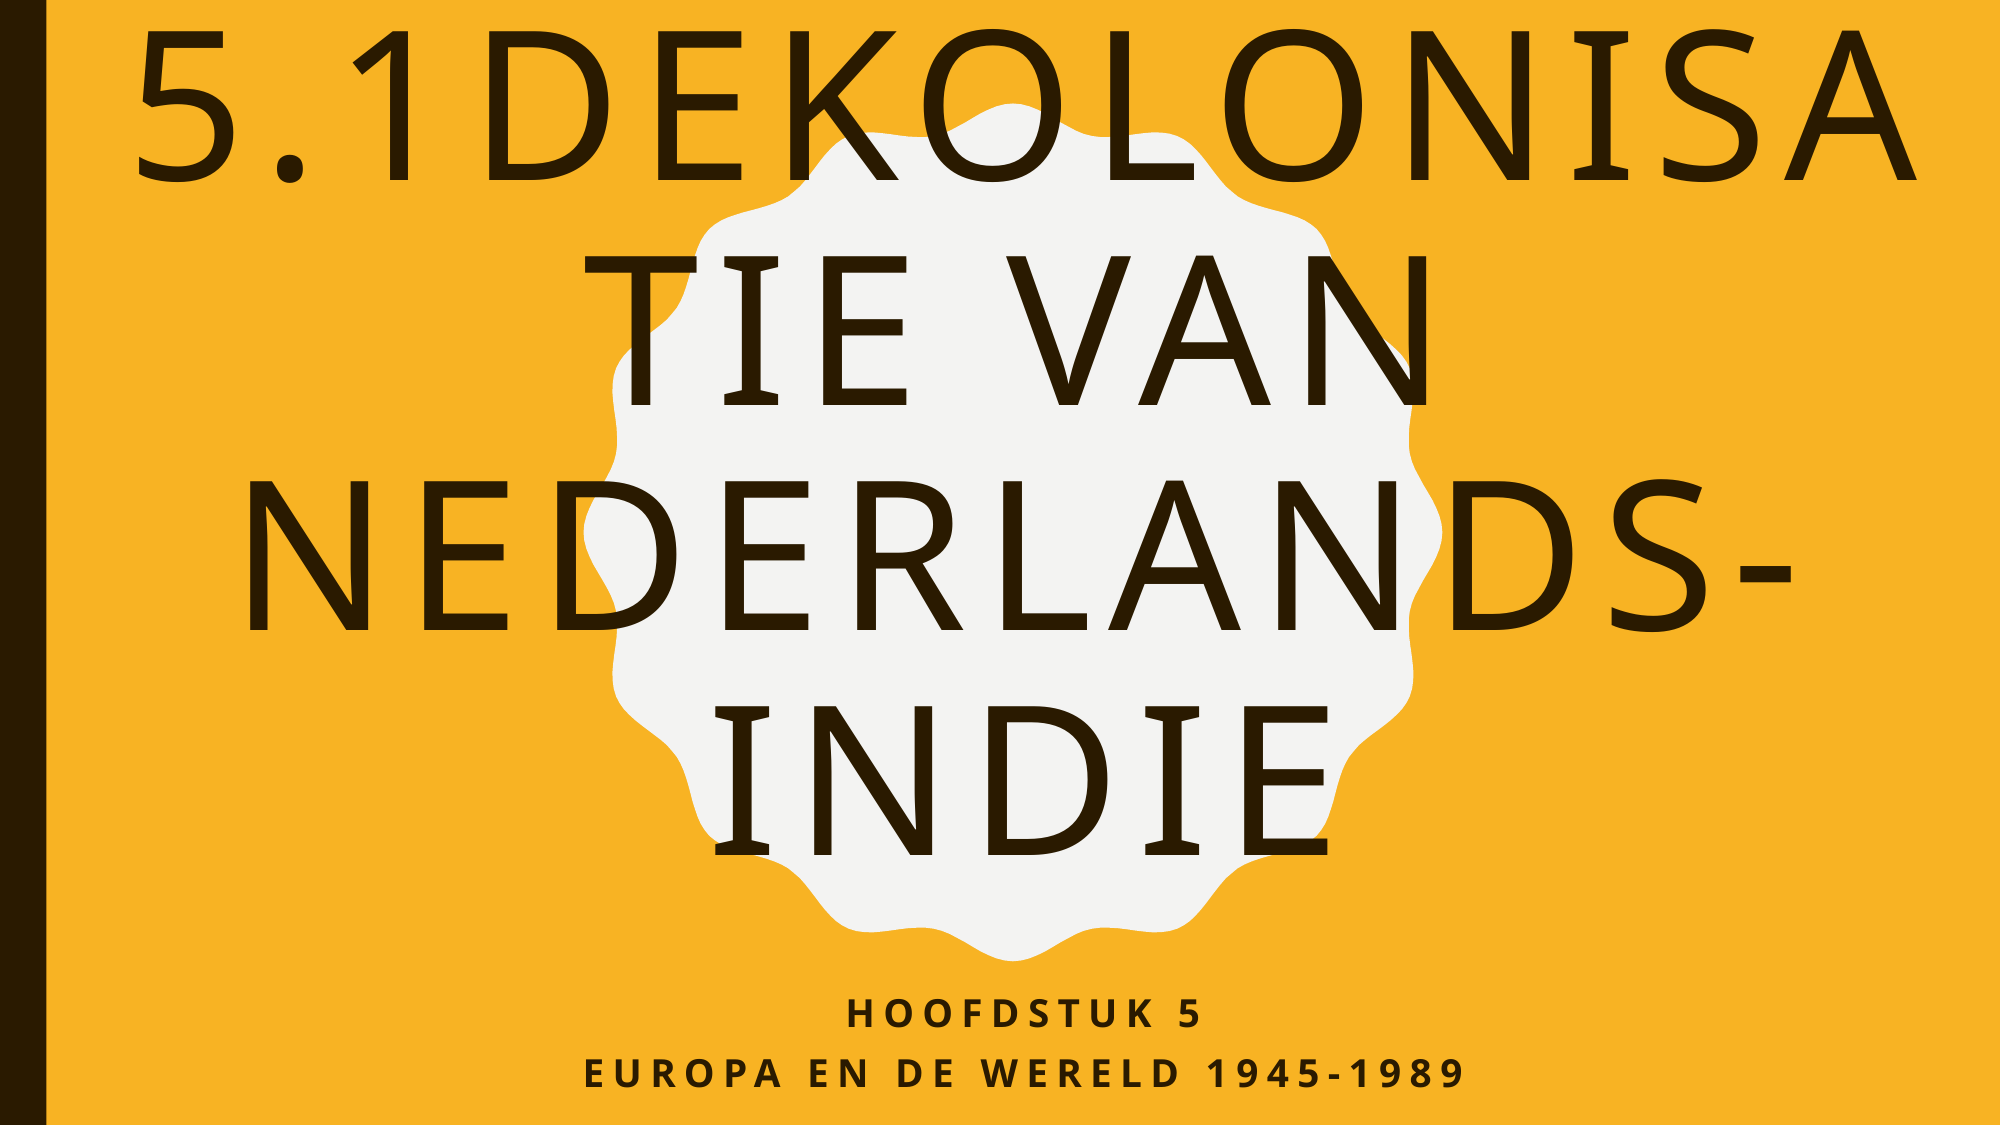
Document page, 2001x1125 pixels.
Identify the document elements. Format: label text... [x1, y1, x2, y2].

title 5.1Dekolonisatie van Nederlands-Indie [48, 0, 2000, 902]
subtitle HOOFDSTUK 5 Europa en de wereld 1945-1989 [363, 980, 1684, 1103]
